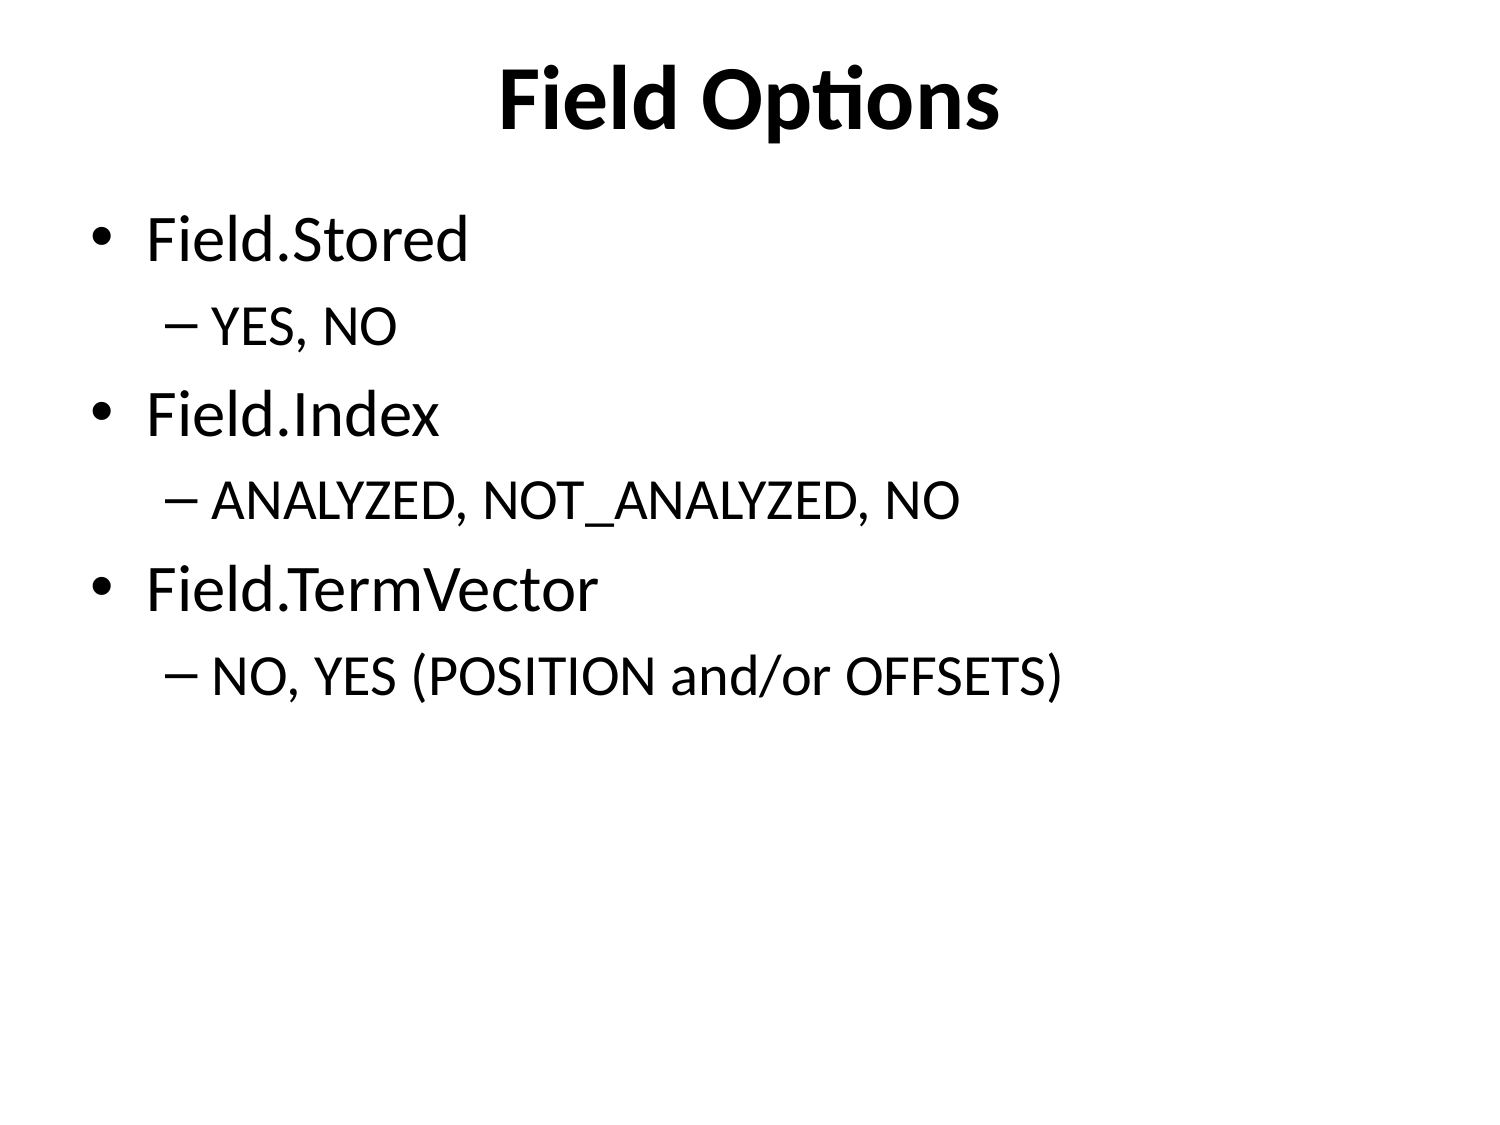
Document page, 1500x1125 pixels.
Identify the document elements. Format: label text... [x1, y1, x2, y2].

title Field Options [75, 21, 1425, 164]
list Field.Stored YES, NO Field.Index ANALYZED, NOT_ANALYZED, NO Field.TermVector NO, YES (POSITION and/or OFFSETS) [75, 187, 1425, 1055]
